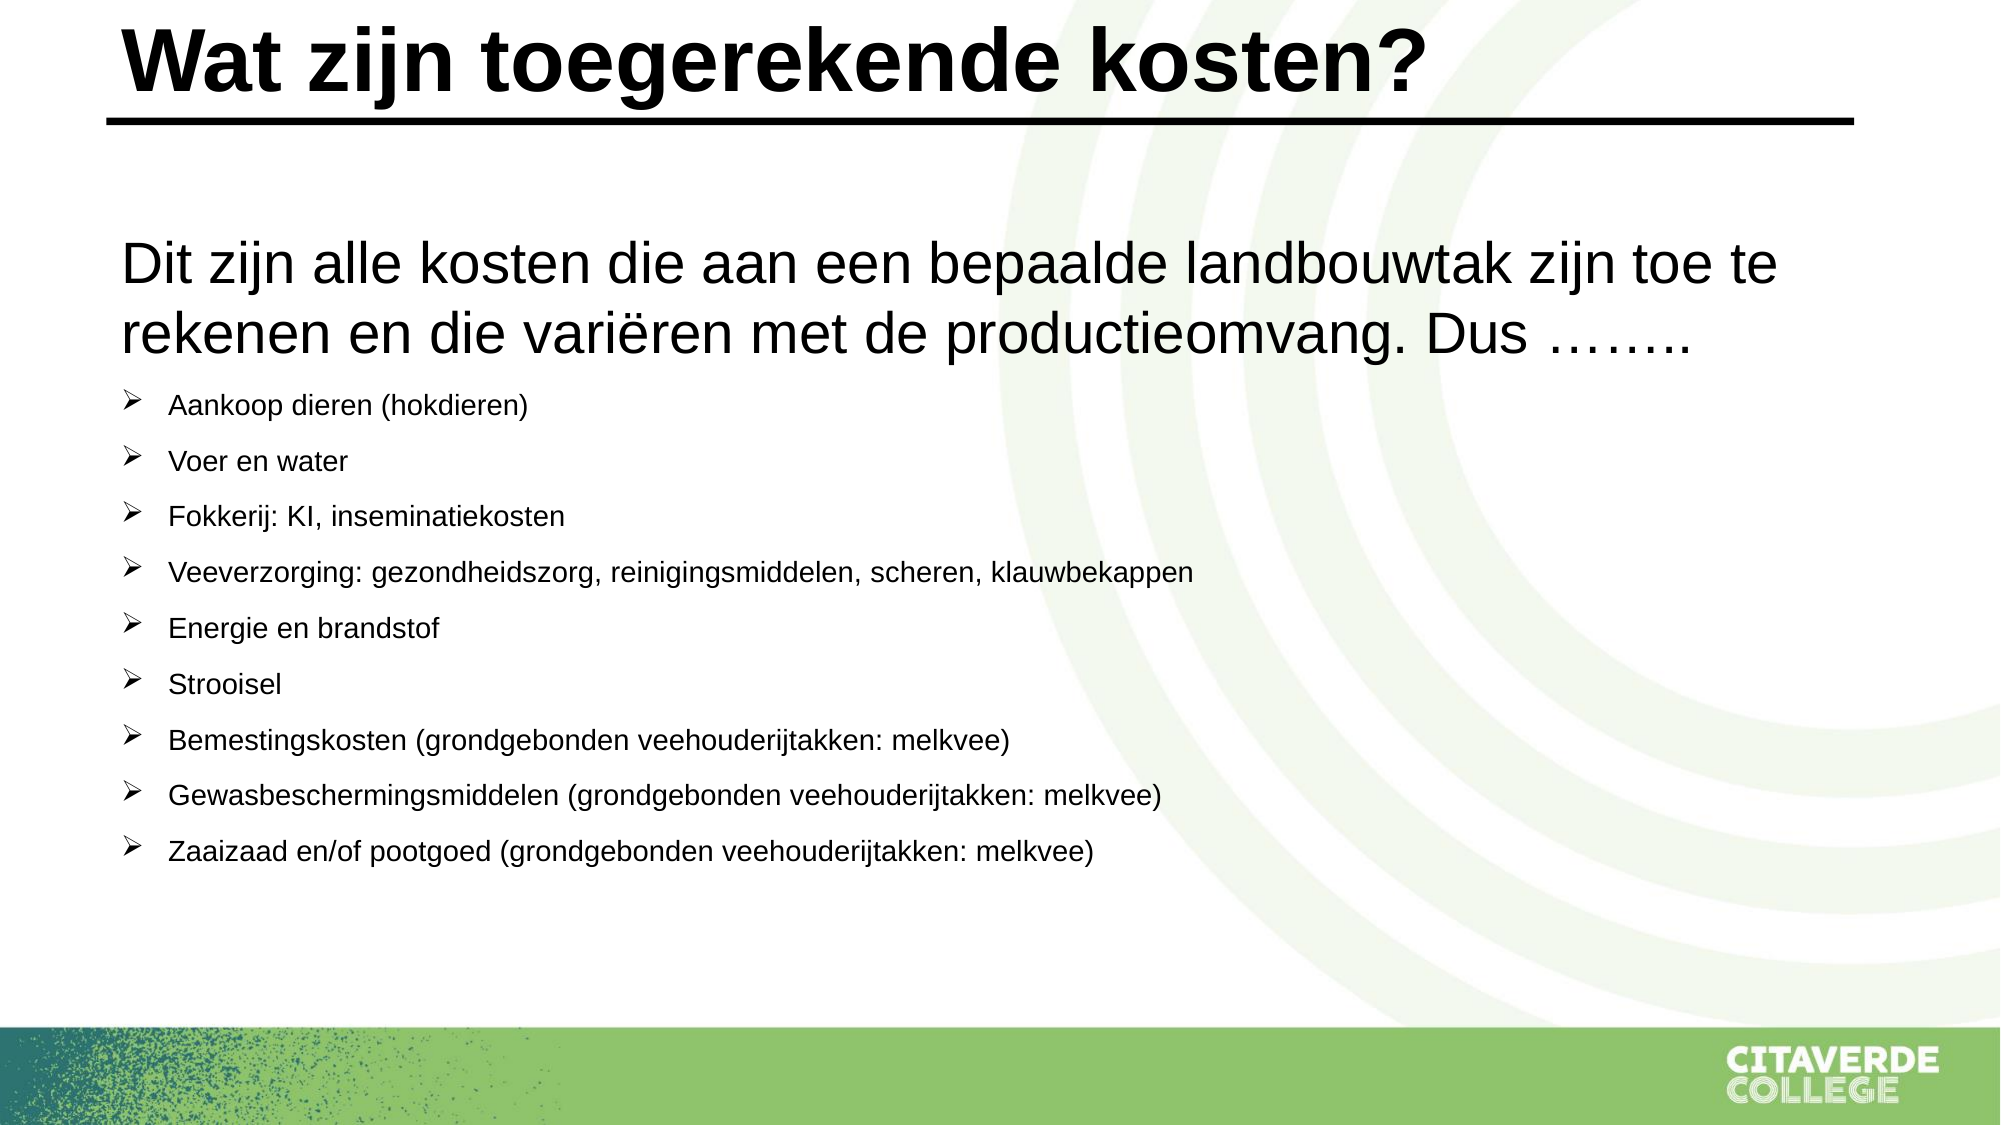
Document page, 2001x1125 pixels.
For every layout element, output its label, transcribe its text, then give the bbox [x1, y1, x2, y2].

picture [0, 0, 2001, 1125]
list Dit zijn alle kosten die aan een bepaalde landbouwtak zijn toe te rekenen en die variëren met de productieomvang. Dus …….. Aankoop dieren (hokdieren) Voer en water Fokkerij: KI, inseminatiekosten Veeverzorging: gezondheidszorg, reinigingsmiddelen, scheren, klauwbekappen Energie en brandstof Strooisel Bemestingskosten (grondgebonden veehouderijtakken: melkvee) Gewasbeschermingsmiddelen (grondgebonden veehouderijtakken: melkvee) Zaaizaad en/of pootgoed (grondgebonden veehouderijtakken: melkvee) [106, 217, 1855, 942]
title Wat zijn toegerekende kosten? [106, 0, 1855, 191]
